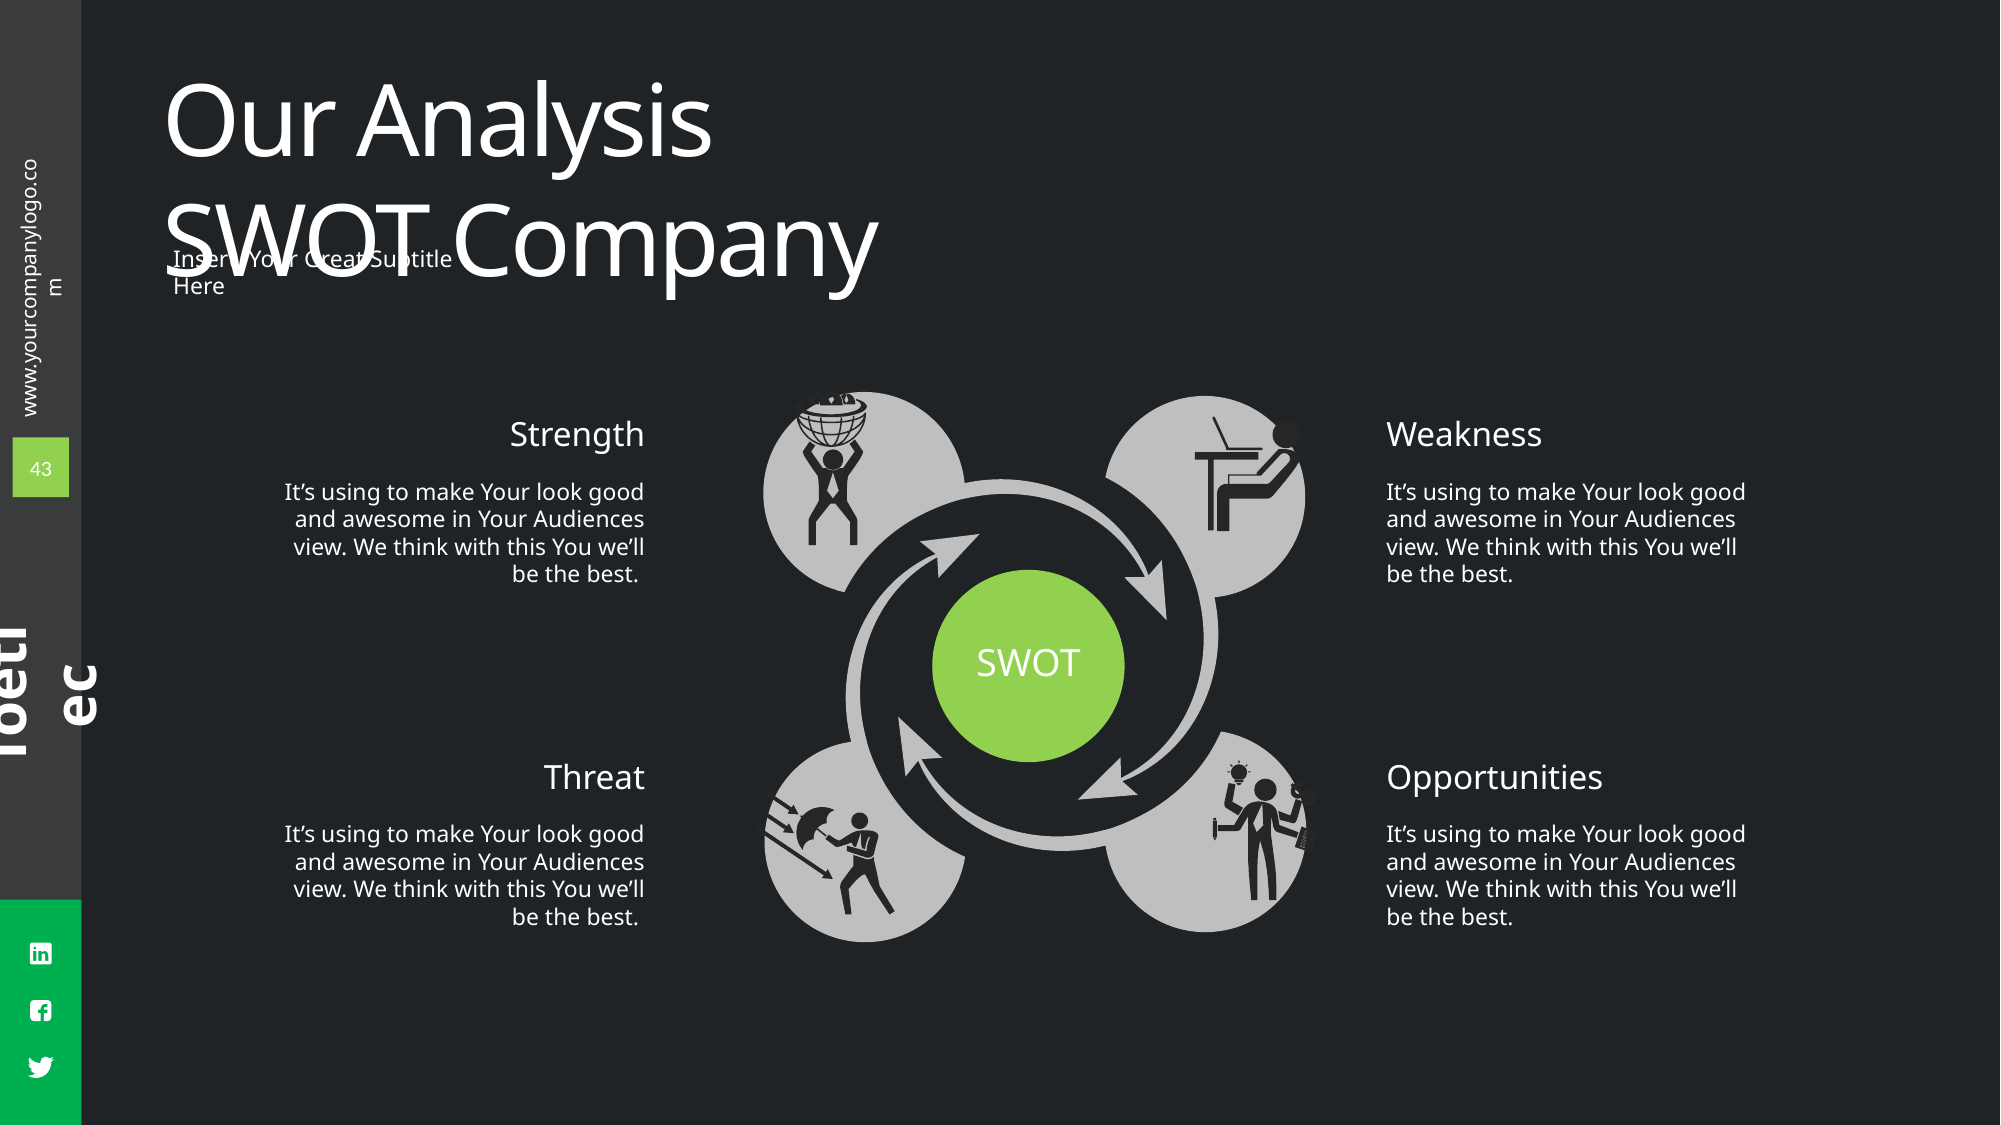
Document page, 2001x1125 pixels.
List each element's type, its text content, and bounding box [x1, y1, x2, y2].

text_box It’s using to make Your look good and awesome in Your Audiences view. We think with this You we’ll be the best. [1371, 469, 1778, 595]
text_box It’s using to make Your look good and awesome in Your Audiences view. We think with this You we’ll be the best. [1371, 812, 1778, 938]
text_box Threat [363, 748, 660, 804]
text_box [1212, 760, 1318, 901]
text_box It’s using to make Your look good and awesome in Your Audiences view. We think with this You we’ll be the best. [254, 812, 660, 938]
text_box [1194, 416, 1300, 532]
text_box It’s using to make Your look good and awesome in Your Audiences view. We think with this You we’ll be the best. [254, 469, 660, 595]
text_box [762, 391, 1309, 945]
text_box Opportunities [1371, 748, 1669, 804]
slide_number 43 [12, 437, 69, 498]
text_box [754, 790, 895, 915]
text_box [795, 377, 867, 546]
text_box Strength [363, 405, 660, 461]
text_box Weakness [1371, 405, 1669, 461]
text_box Our Analysis SWOT Company [147, 116, 1015, 236]
text_box Insert Your Great Subtitle Here [158, 237, 512, 307]
